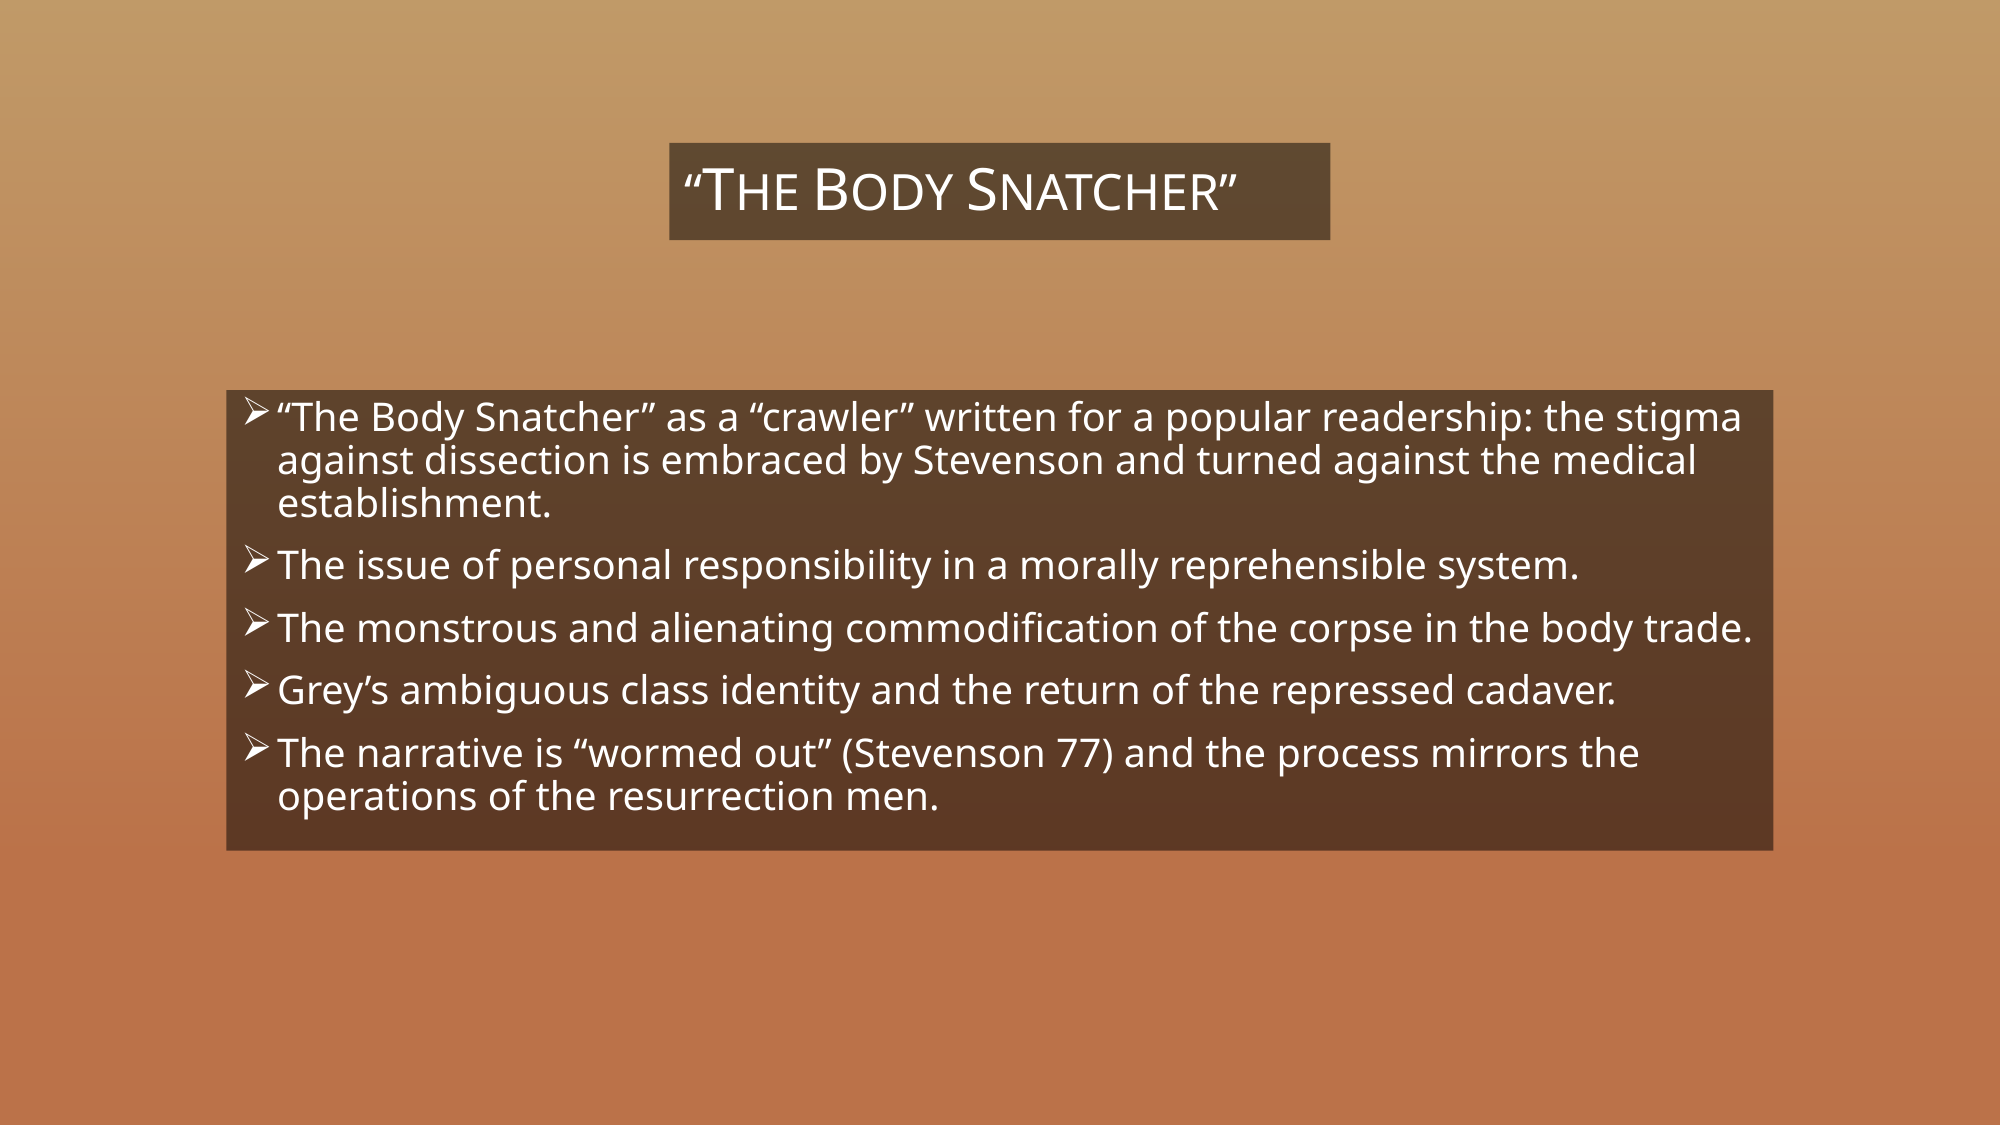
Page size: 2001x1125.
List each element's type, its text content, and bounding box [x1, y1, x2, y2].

list “The Body Snatcher” as a “crawler” written for a popular readership: the stigma against dissection is embraced by Stevenson and turned against the medical establishment. The issue of personal responsibility in a morally reprehensible system. The monstrous and alienating commodification of the corpse in the body trade. Grey’s ambiguous class identity and the return of the repressed cadaver. The narrative is “wormed out” (Stevenson 77) and the process mirrors the operations of the resurrection men. [226, 390, 1774, 851]
title “THE BODY SNATCHER” [669, 142, 1331, 241]
